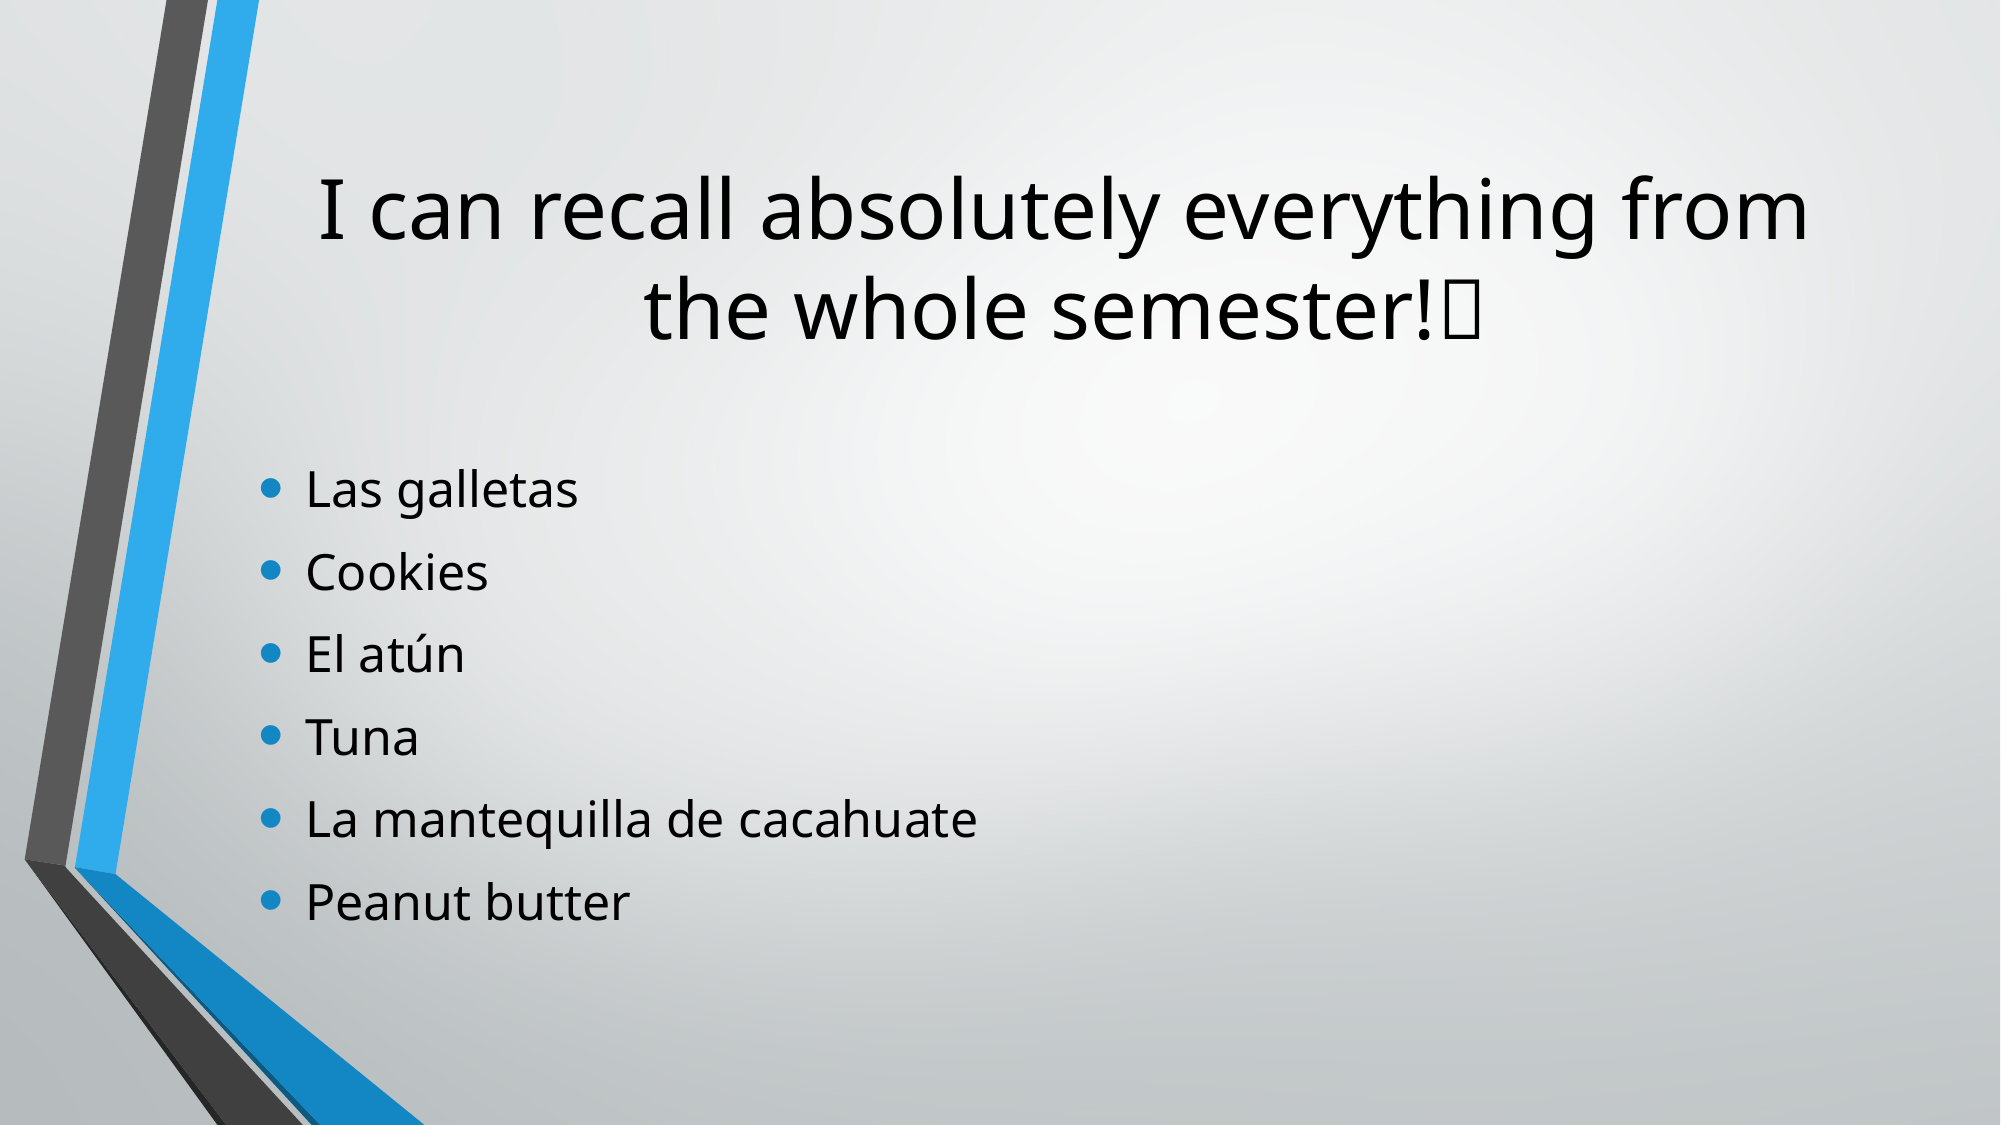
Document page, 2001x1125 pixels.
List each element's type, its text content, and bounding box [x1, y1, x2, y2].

title I can recall absolutely everything from the whole semester! [243, 112, 1887, 400]
list Las galletas Cookies El atún Tuna La mantequilla de cacahuate Peanut butter [243, 437, 1887, 950]
